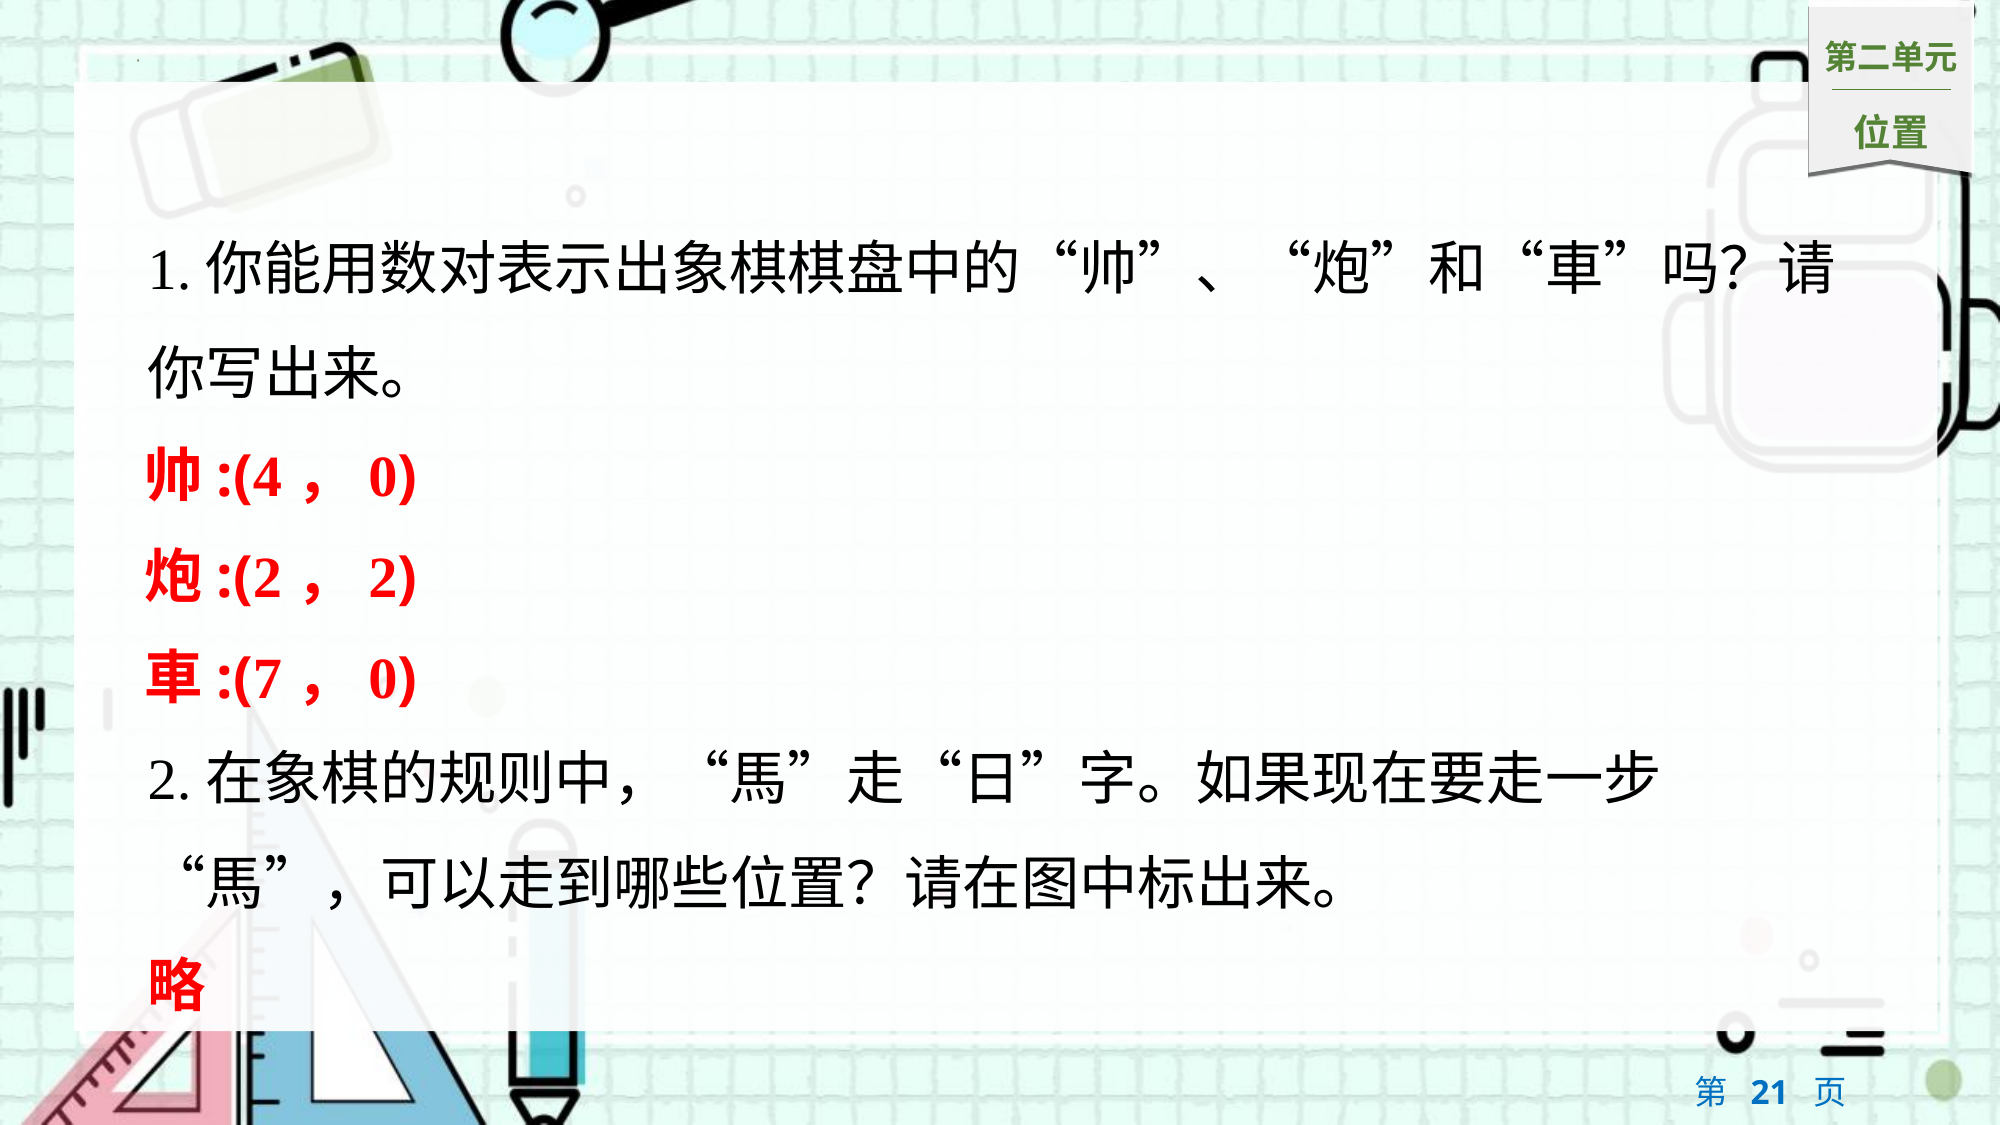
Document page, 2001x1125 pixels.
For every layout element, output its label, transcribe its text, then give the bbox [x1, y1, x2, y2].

text_box 2.在象棋的规则中，“馬”走“日”字。如果现在要走一步“馬”，可以走到哪些位置？请在图中标出来。 [147, 706, 1853, 916]
text_box 略 [147, 913, 207, 1018]
text_box 車:(7，0) [144, 605, 418, 711]
text_box 帅:(4，0) [144, 403, 418, 504]
picture [1938, 168, 1971, 176]
text_box 炮:(2，2) [144, 504, 418, 605]
text_box 1.你能用数对表示出象棋棋盘中的“帅”、“炮”和“車”吗？请你写出来。 [147, 196, 1853, 407]
picture [0, 0, 2000, 1125]
